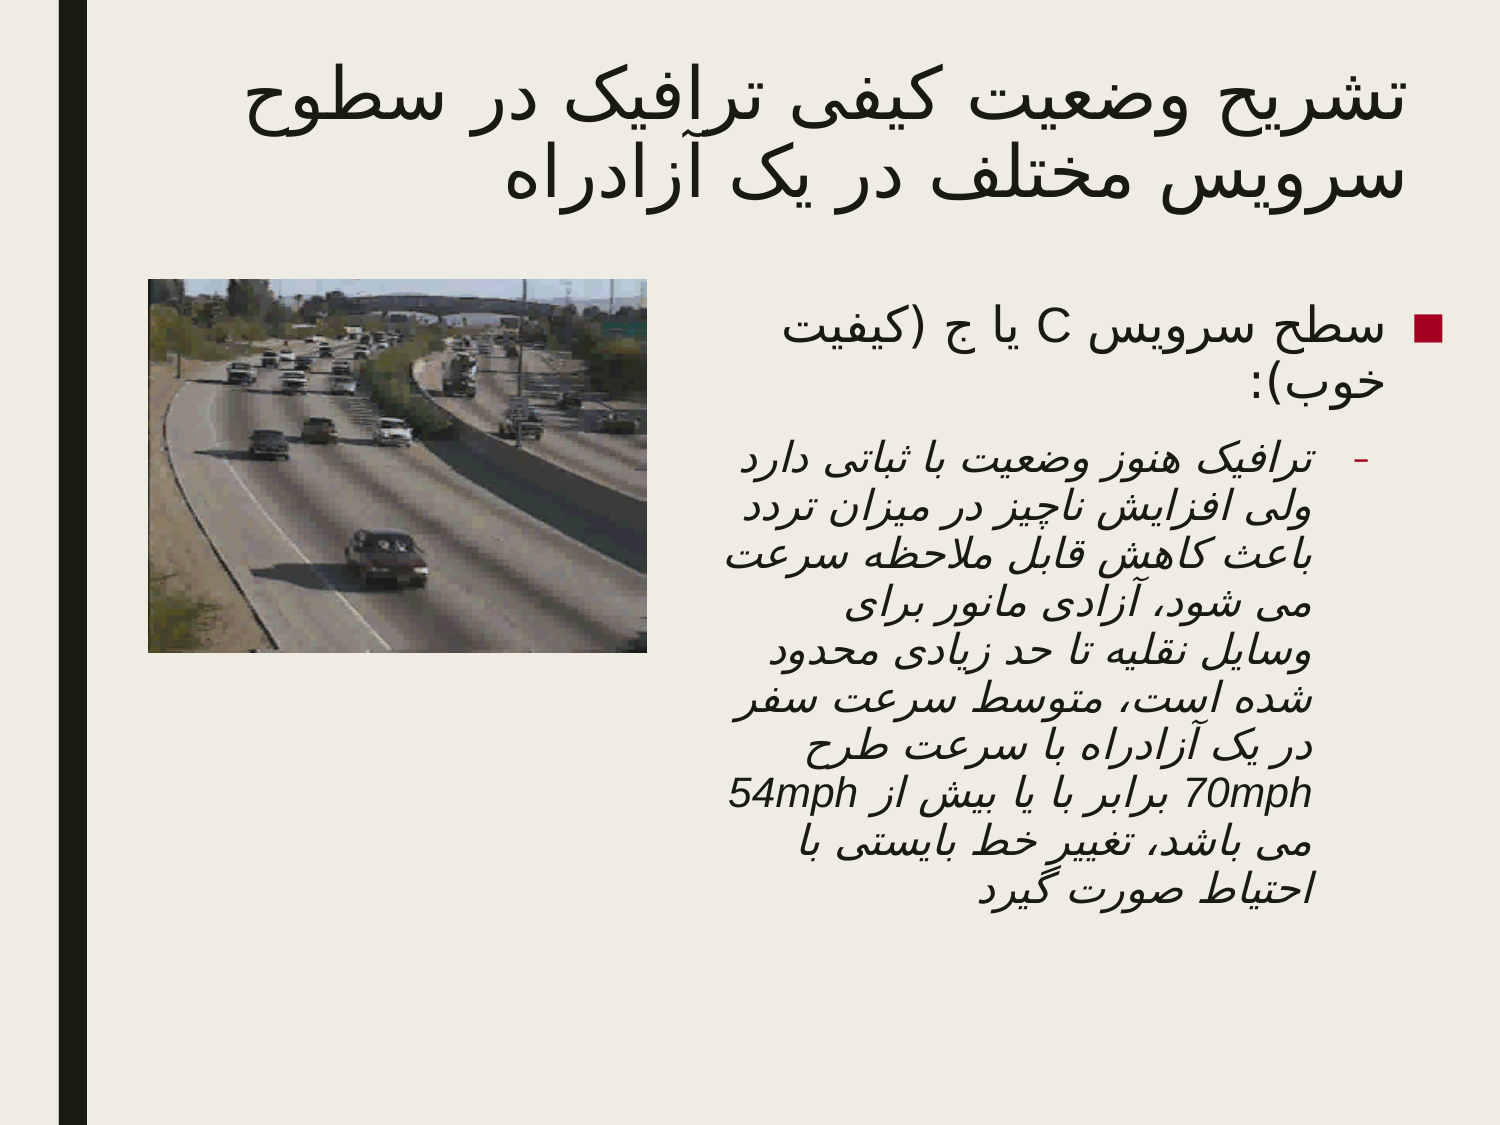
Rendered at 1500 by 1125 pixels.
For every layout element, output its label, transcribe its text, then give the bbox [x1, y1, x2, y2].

list سطح سرویس C یا ج (کیفیت خوب): ترافیک هنوز وضعیت با ثباتی دارد ولی افزایش ناچیز در میزان تردد باعث کاهش قابل ملاحظه سرعت می شود، آزادی مانور برای وسایل نقلیه تا حد زیادی محدود شده است، متوسط سرعت سفر در یک آزادراه با سرعت طرح 70mph برابر با یا بیش از 54mph می باشد، تغییر خط بایستی با احتیاط صورت گیرد [702, 290, 1456, 966]
title تشریح وضعیت کیفی ترافیک در سطوح سرویس مختلف در یک آزادراه [224, 49, 1425, 237]
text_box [147, 278, 648, 654]
